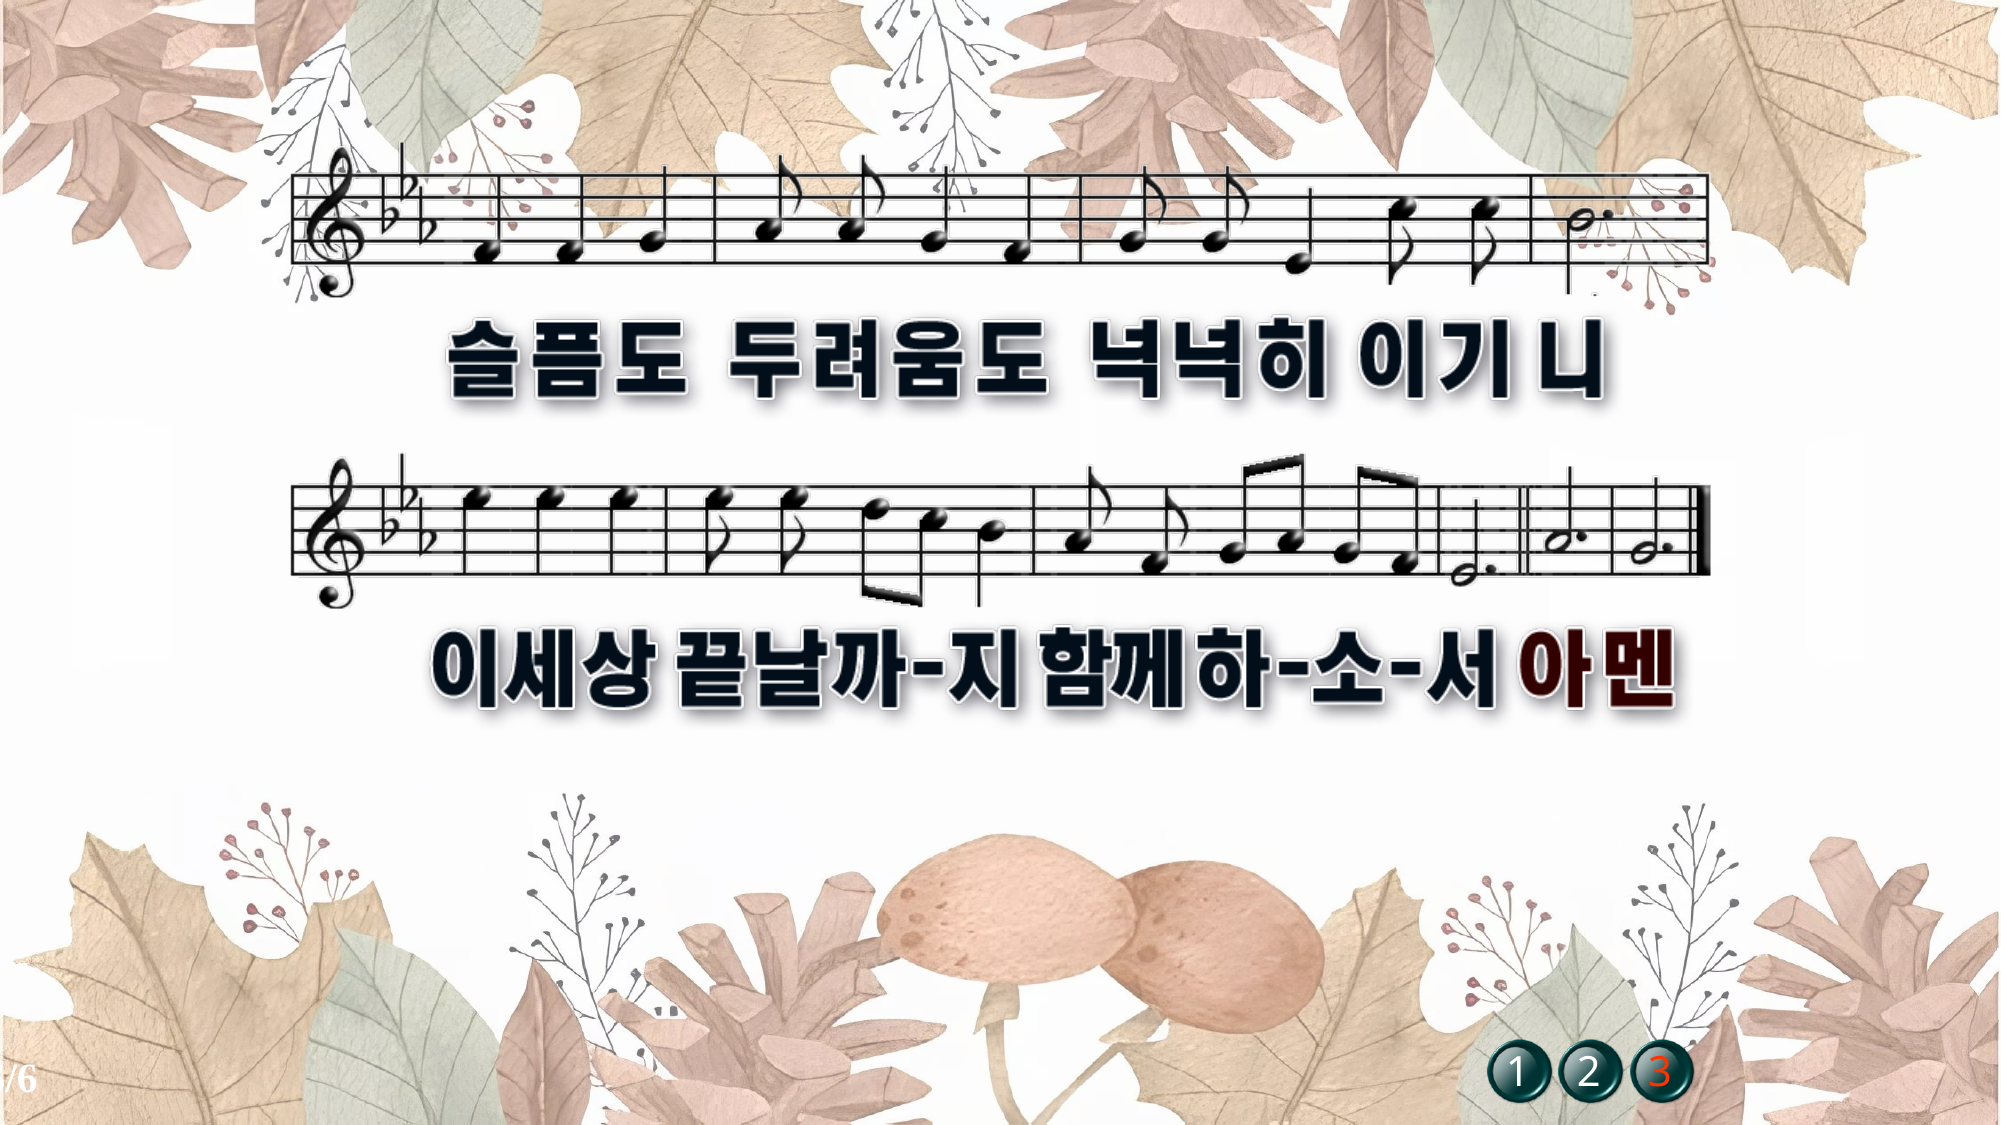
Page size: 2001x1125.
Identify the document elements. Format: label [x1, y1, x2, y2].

picture [0, 0, 2001, 1125]
text_box [1627, 1035, 1697, 1106]
text_box [1484, 1035, 1555, 1106]
text_box [1555, 1035, 1626, 1106]
